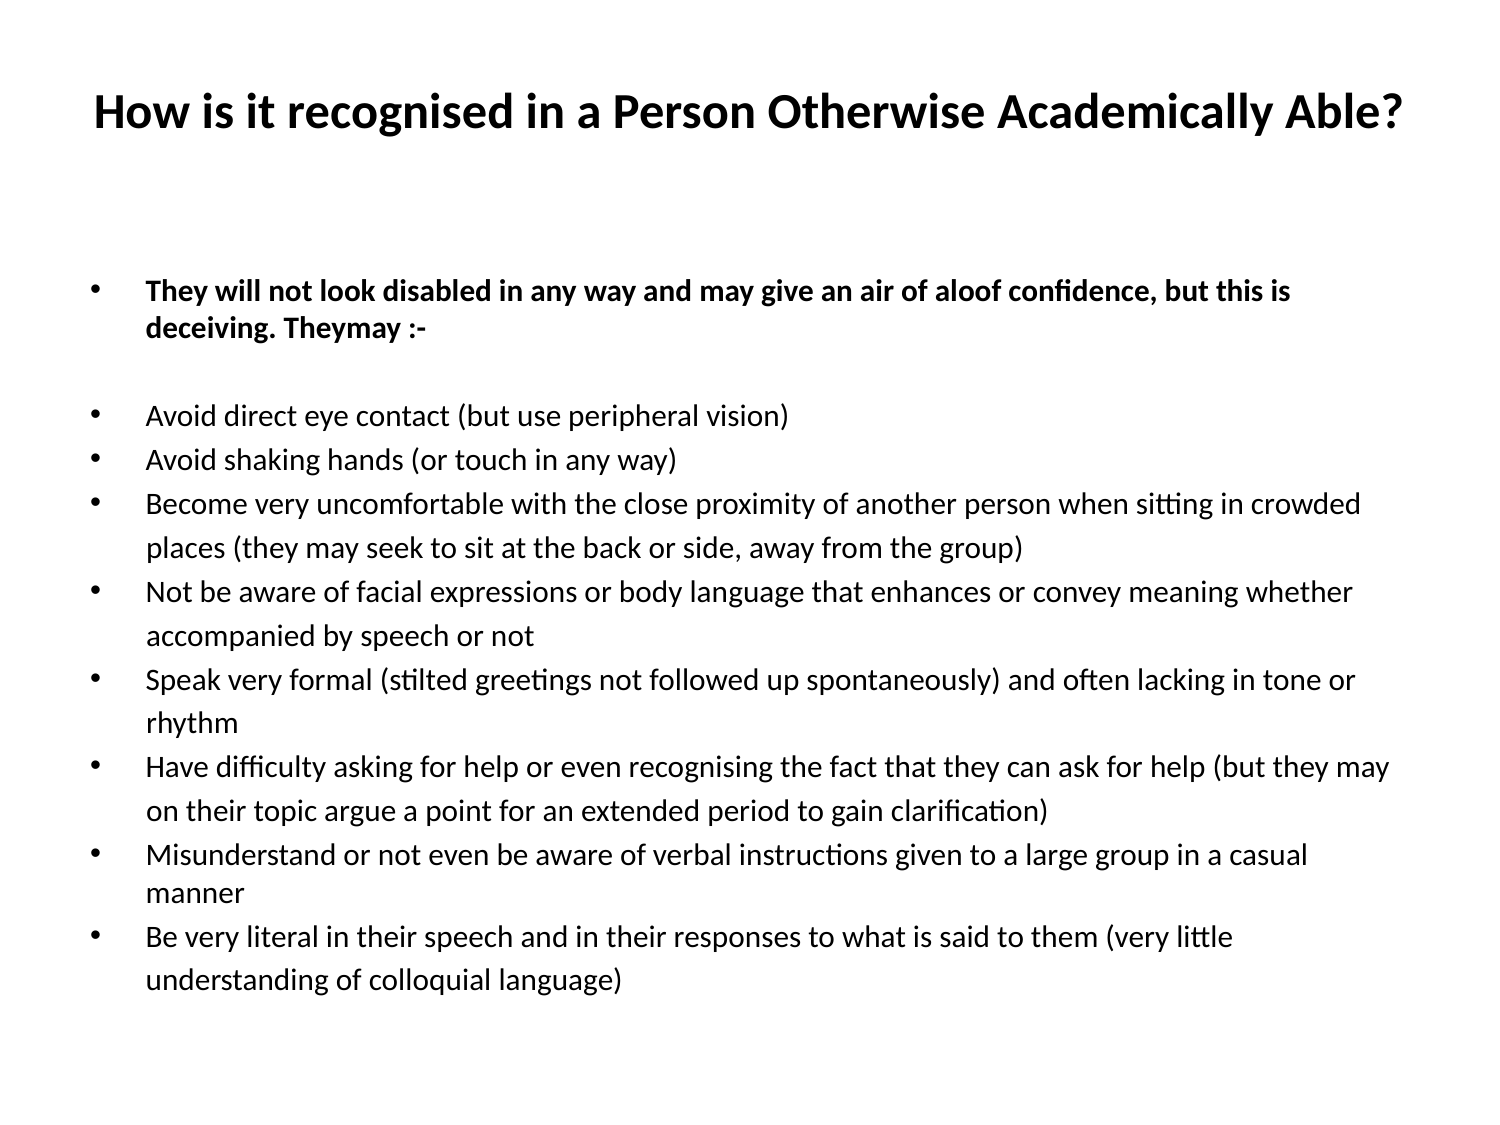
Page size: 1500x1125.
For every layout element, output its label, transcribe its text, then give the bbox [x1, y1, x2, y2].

list They will not look disabled in any way and may give an air of aloof confidence, but this is deceiving. Theymay :- Avoid direct eye contact (but use peripheral vision) Avoid shaking hands (or touch in any way) Become very uncomfortable with the close proximity of another person when sitting in crowded places (they may seek to sit at the back or side, away from the group) Not be aware of facial expressions or body language that enhances or convey meaning whether accompanied by speech or not Speak very formal (stilted greetings not followed up spontaneously) and often lacking in tone or rhythm Have difficulty asking for help or even recognising the fact that they can ask for help (but they may on their topic argue a point for an extended period to gain clarification) Misunderstand or not even be aware of verbal instructions given to a large group in a casual manner Be very literal in their speech and in their responses to what is said to them (very little understanding of colloquial language) [74, 262, 1426, 1006]
title How is it recognised in a Person Otherwise Academically Able? [74, 44, 1426, 233]
